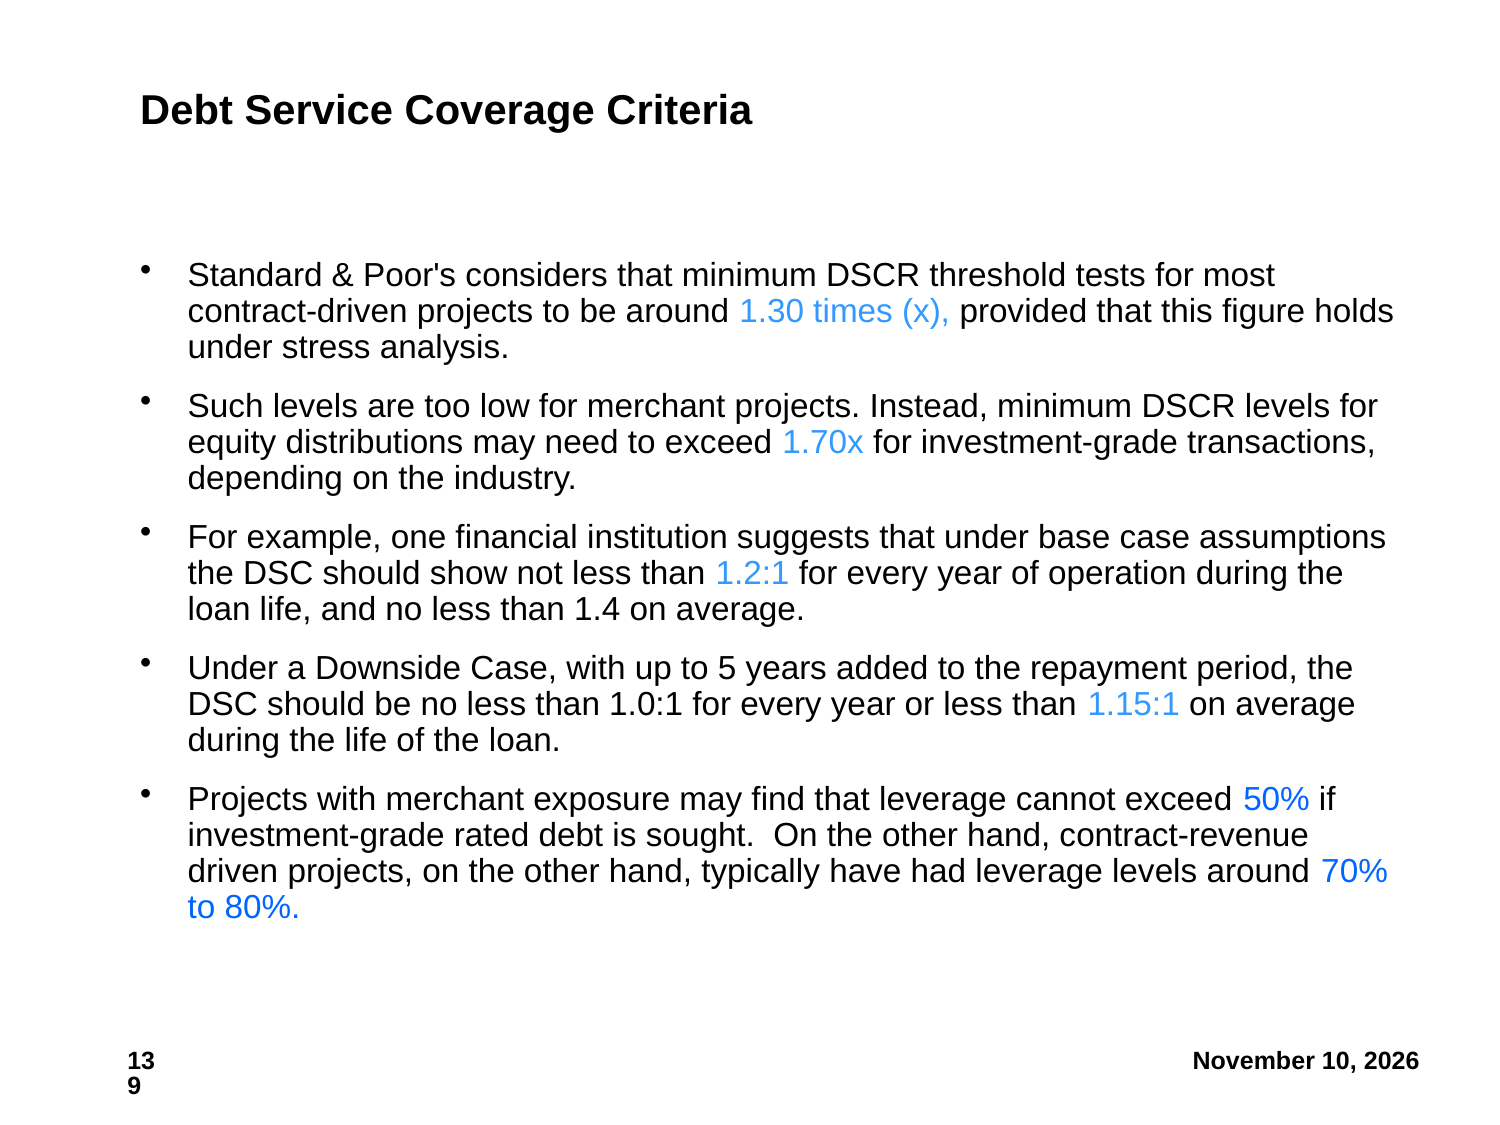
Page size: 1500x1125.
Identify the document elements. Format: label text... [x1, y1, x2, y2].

title Debt Service Coverage Criteria [124, 74, 1376, 226]
list Standard & Poor's considers that minimum DSCR threshold tests for most contract-driven projects to be around 1.30 times (x), provided that this figure holds under stress analysis. Such levels are too low for merchant projects. Instead, minimum DSCR levels for equity distributions may need to exceed 1.70x for investment-grade transactions, depending on the industry. For example, one financial institution suggests that under base case assumptions the DSC should show not less than 1.2:1 for every year of operation during the loan life, and no less than 1.4 on average. Under a Downside Case, with up to 5 years added to the repayment period, the DSC should be no less than 1.0:1 for every year or less than 1.15:1 on average during the life of the loan. Projects with merchant exposure may find that leverage cannot exceed 50% if investment-grade rated debt is sought. On the other hand, contract-revenue driven projects, on the other hand, typically have had leverage levels around 70% to 80%. [124, 249, 1413, 1001]
